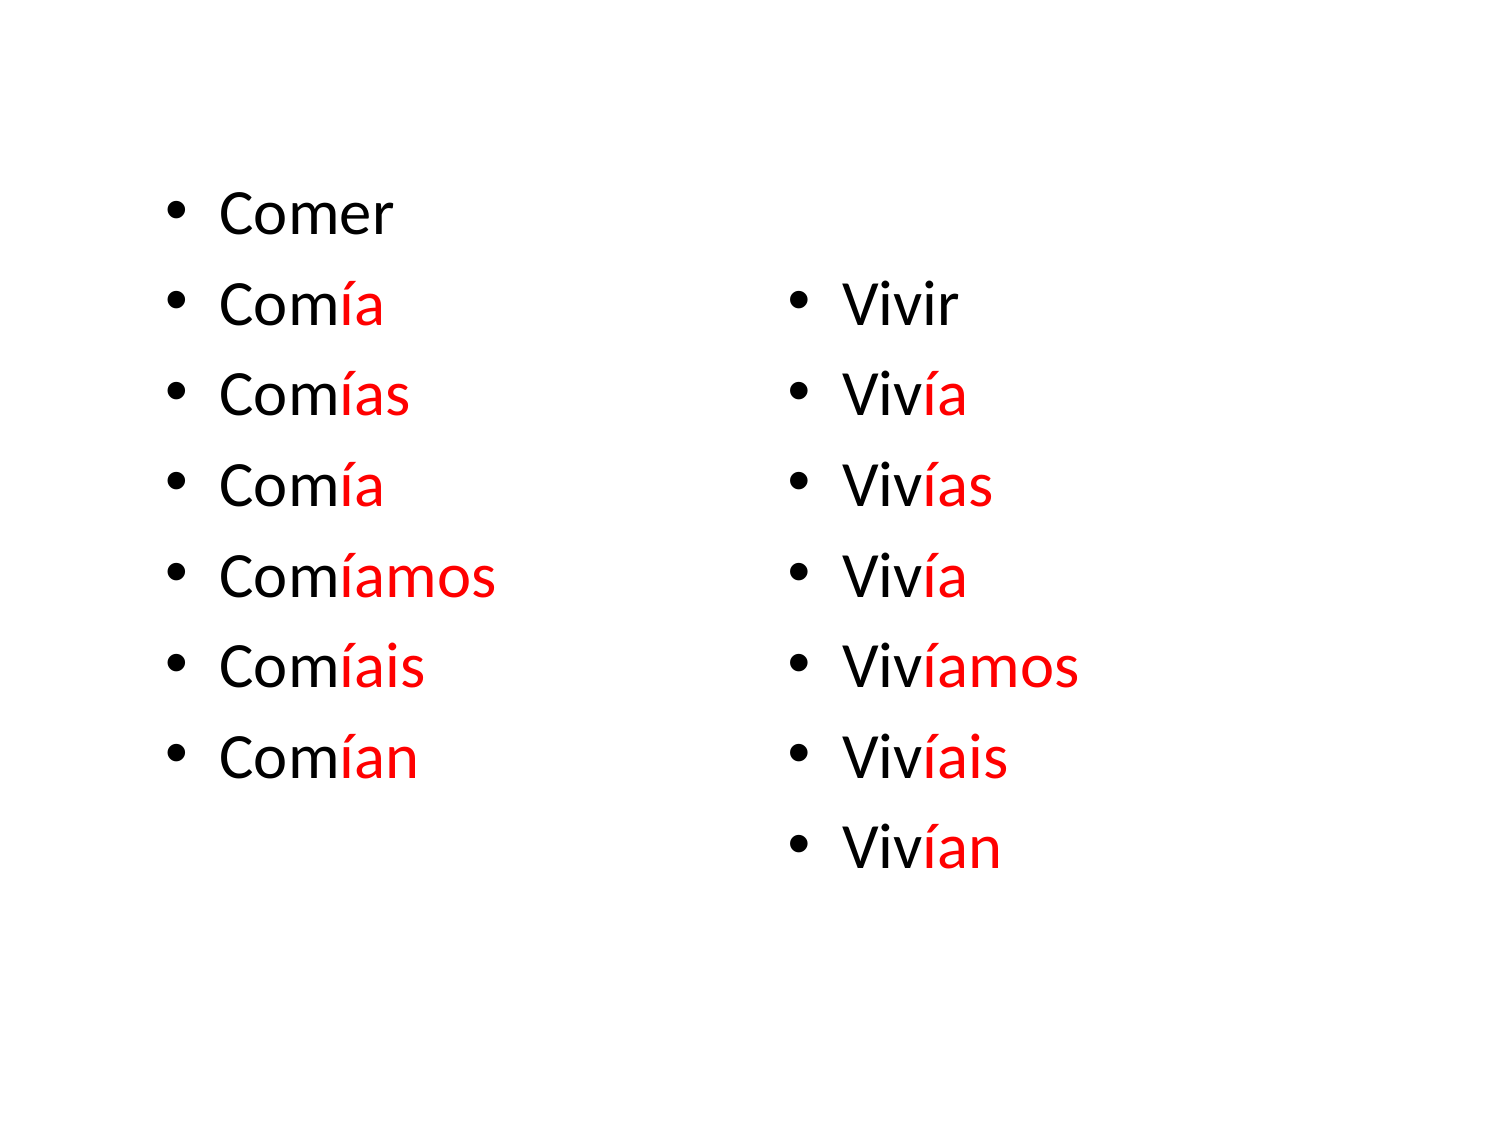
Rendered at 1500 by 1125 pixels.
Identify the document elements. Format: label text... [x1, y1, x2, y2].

list Comer Comía Comías Comía Comíamos Comíais Comían Vivir Vivía Vivías Vivía Vivíamos Vivíais Vivían [150, 162, 1425, 988]
